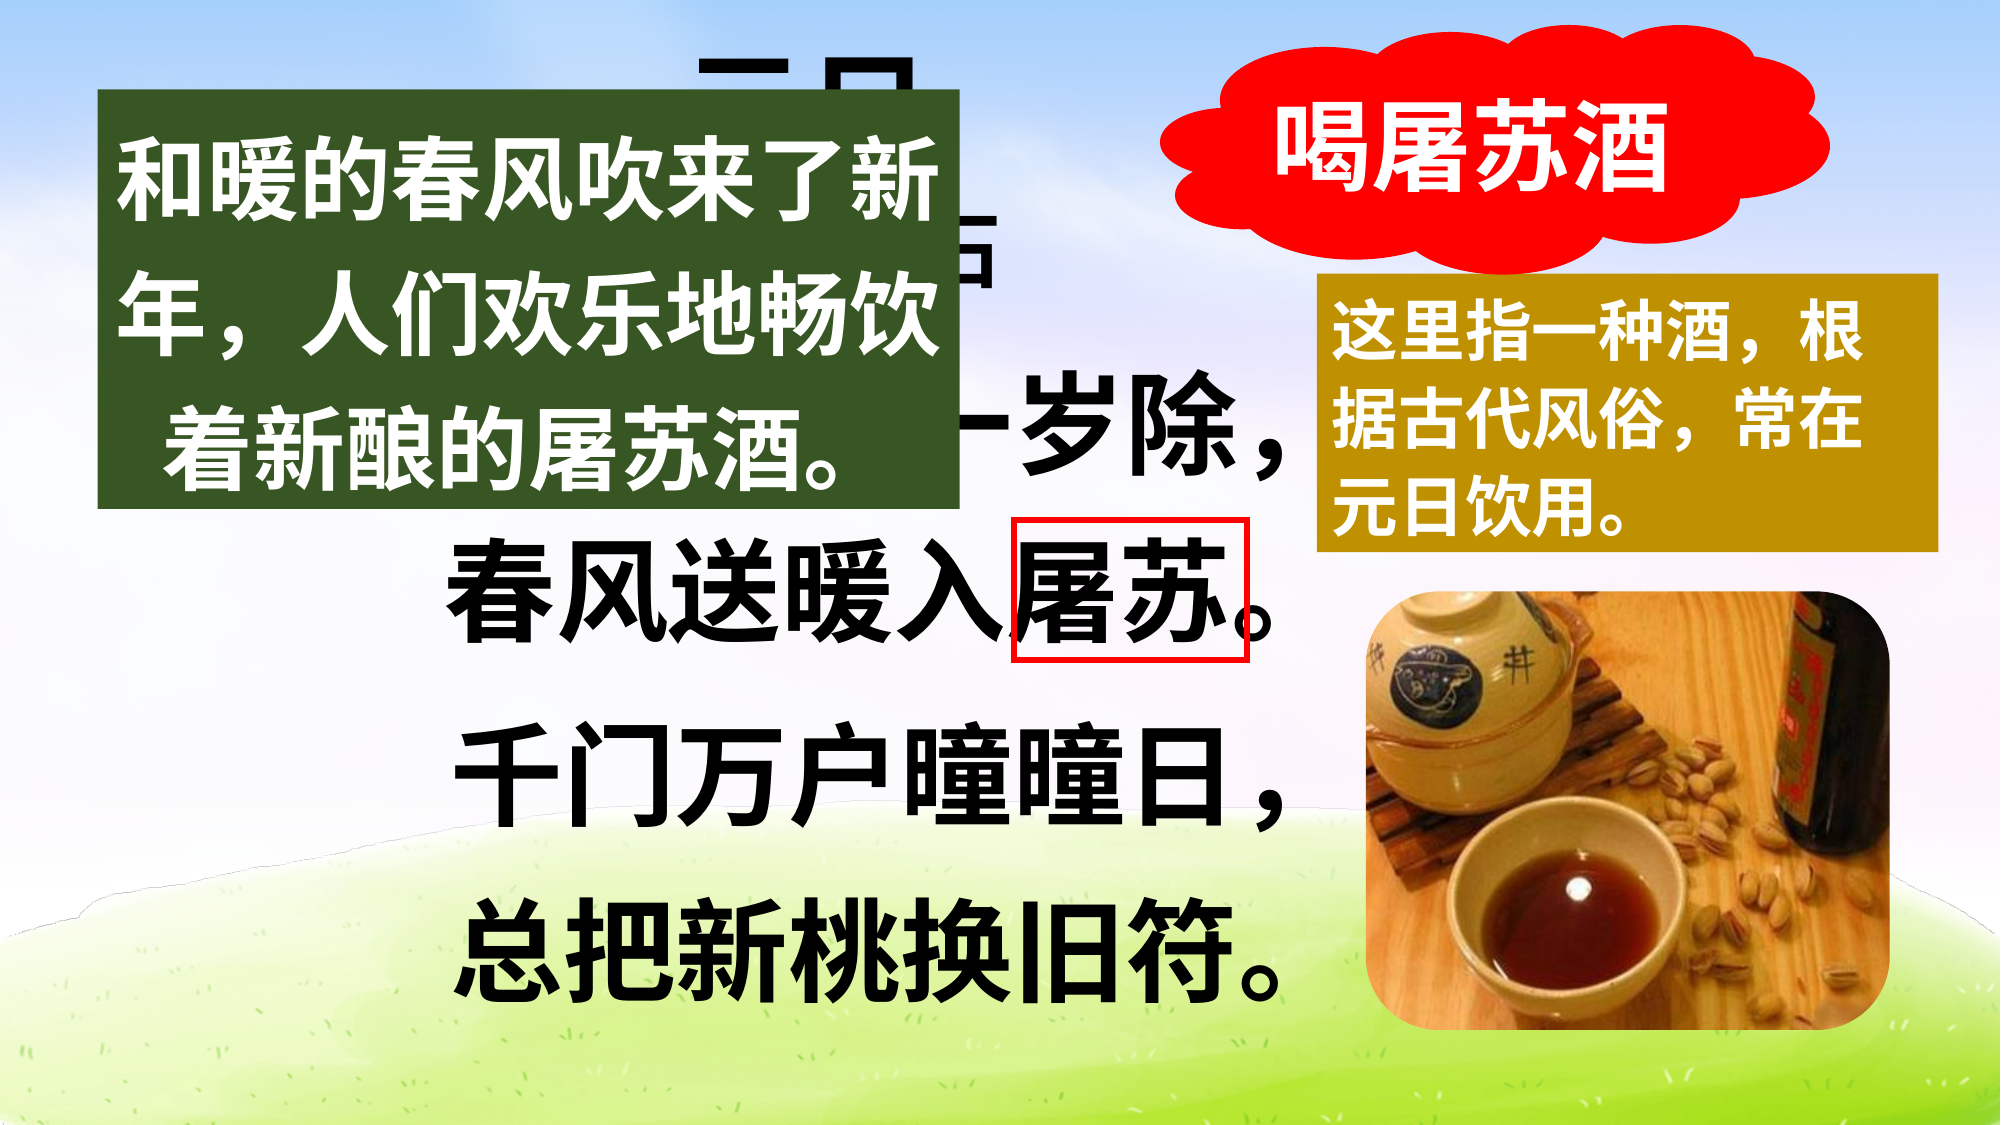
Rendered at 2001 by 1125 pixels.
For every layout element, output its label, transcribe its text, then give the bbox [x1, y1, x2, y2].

text_box 元日 [666, 24, 1036, 189]
text_box 和暖的春风吹来了新年，人们欢乐地畅饮着新酿的屠苏酒。 [97, 89, 960, 509]
text_box 宋･王安石 [960, 190, 1116, 306]
text_box 爆竹声中一岁除， 千门万户曈曈日， 总把新桃换旧符。 [435, 663, 1365, 1023]
text_box 春风送暖入屠苏。 [428, 513, 1385, 663]
text_box [1013, 519, 1248, 661]
text_box 喝屠苏酒 [1158, 23, 1832, 276]
text_box 爆竹声中一岁除， 千门万户曈曈日， 总把新桃换旧符。 [435, 306, 1316, 513]
text_box 这里指一种酒，根据古代风俗，常在元日饮用。 [1316, 273, 1939, 553]
picture [0, 0, 2001, 1125]
